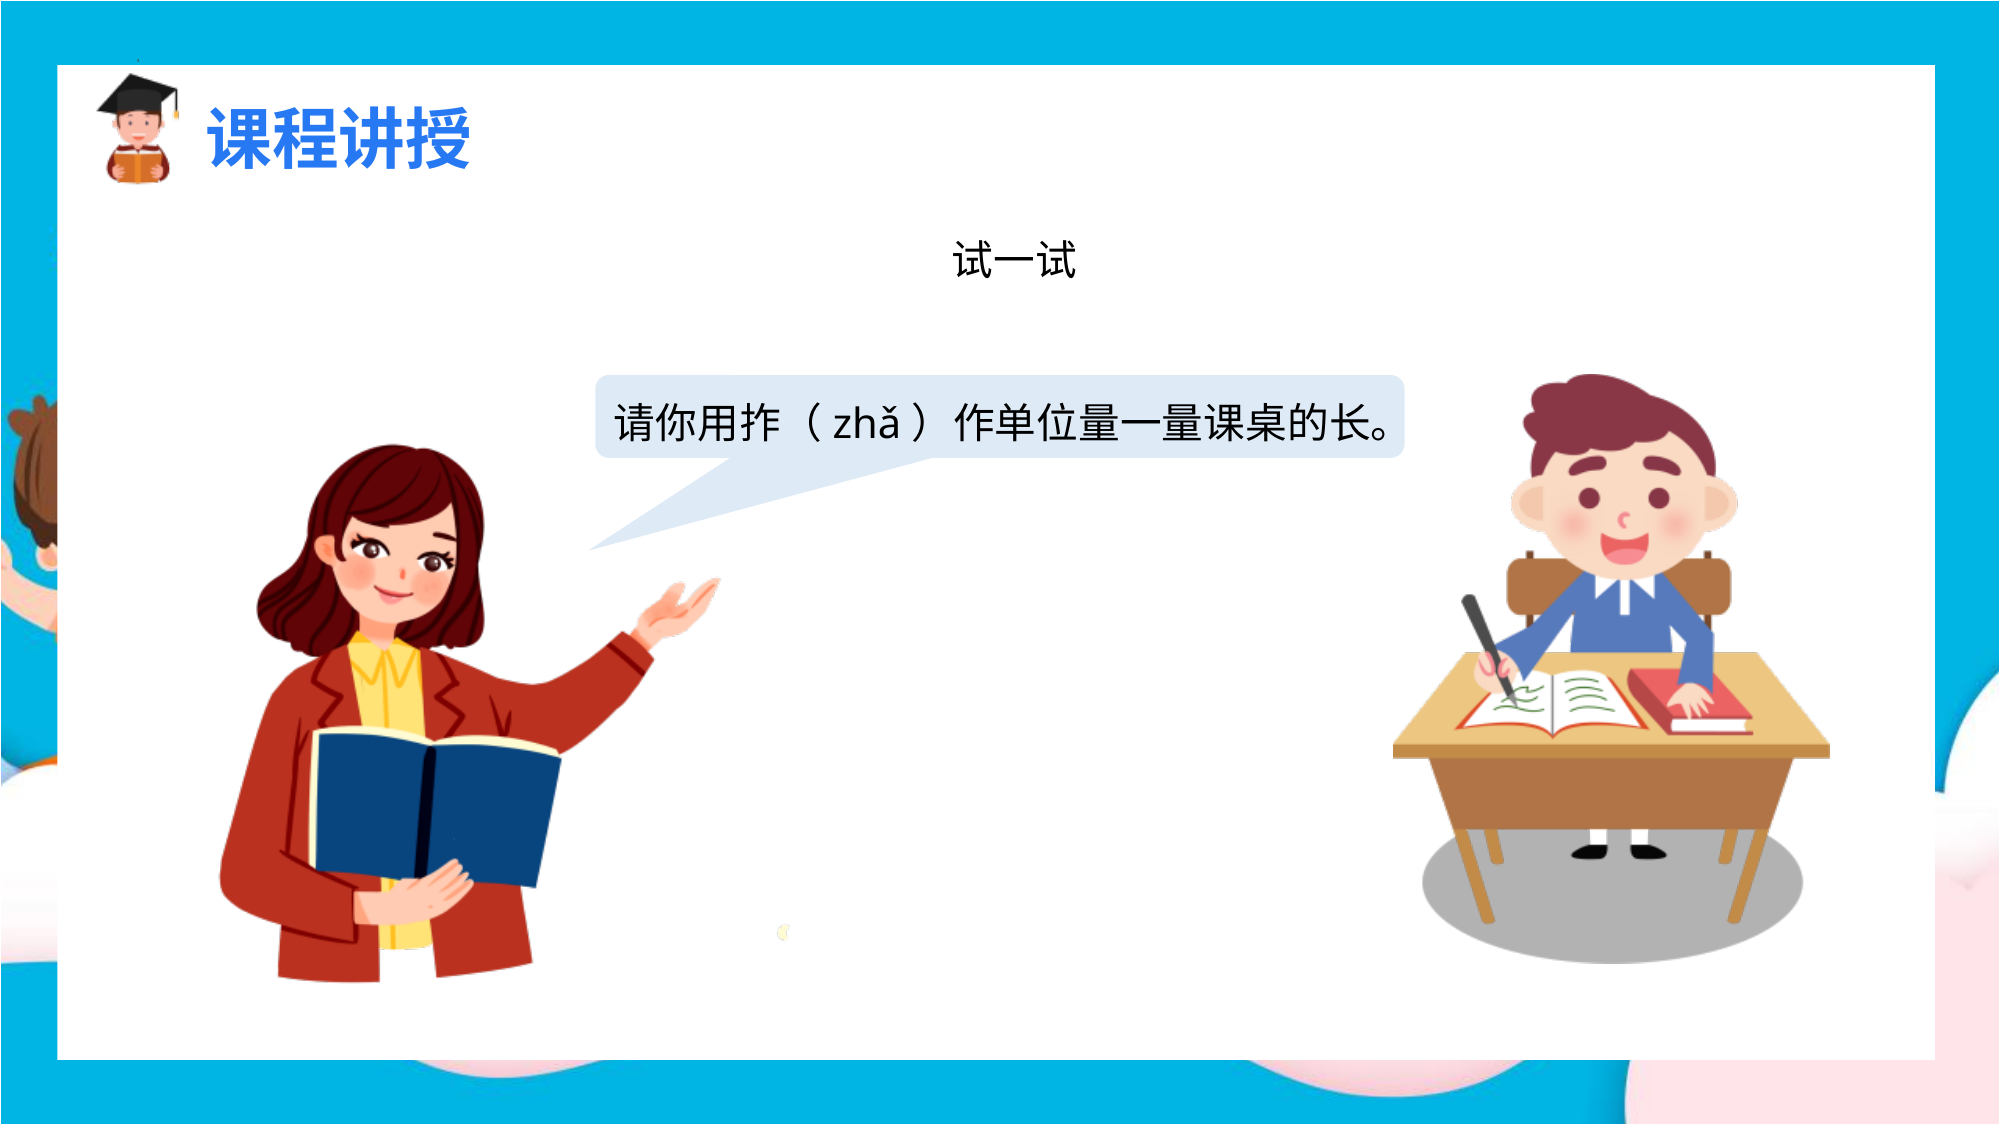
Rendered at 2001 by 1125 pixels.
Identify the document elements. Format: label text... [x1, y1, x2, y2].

picture [32, 379, 43, 385]
text_box 请你用拃（zhǎ）作单位量一量课桌的长。 [801, 375, 1393, 494]
text_box 试一试 [937, 220, 1219, 292]
picture [1393, 374, 1830, 964]
picture [1534, 1063, 1545, 1070]
picture [1245, 1060, 1528, 1099]
picture [1624, 672, 1999, 1124]
picture [78, 69, 198, 189]
picture [1, 355, 801, 1084]
text_box 课程讲授 [190, 98, 523, 183]
